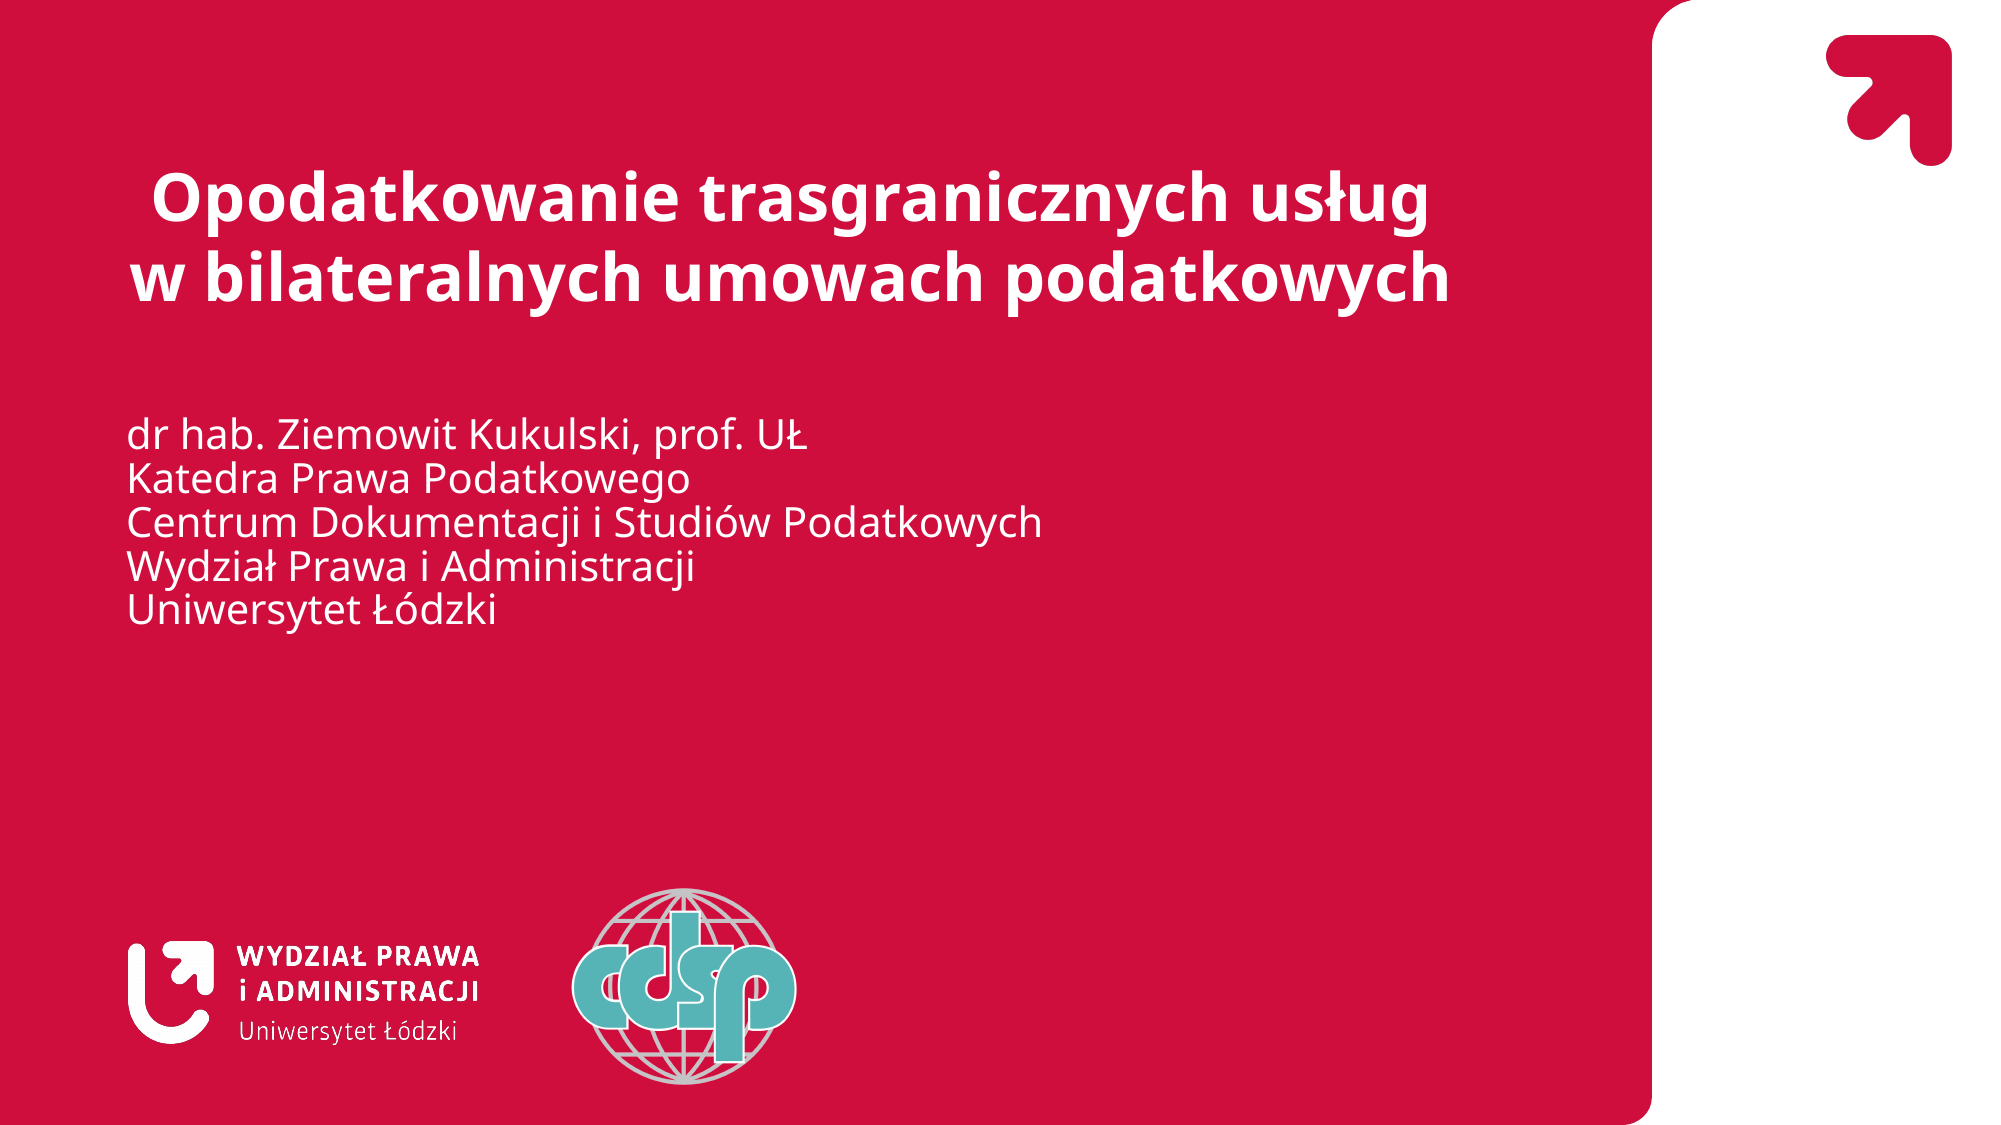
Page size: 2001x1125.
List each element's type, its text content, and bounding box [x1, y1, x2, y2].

text_box [0, 0, 1693, 1125]
text_box Opodatkowanie trasgranicznych usług w bilateralnych umowach podatkowych [111, 147, 1473, 400]
picture [1825, 34, 1952, 167]
picture [570, 888, 798, 1085]
picture [127, 941, 479, 1045]
text_box dr hab. Ziemowit Kukulski, prof. UŁ Katedra Prawa Podatkowego Centrum Dokumentacji i Studiów Podatkowych Wydział Prawa i Administracji Uniwersytet Łódzki [111, 406, 1341, 782]
